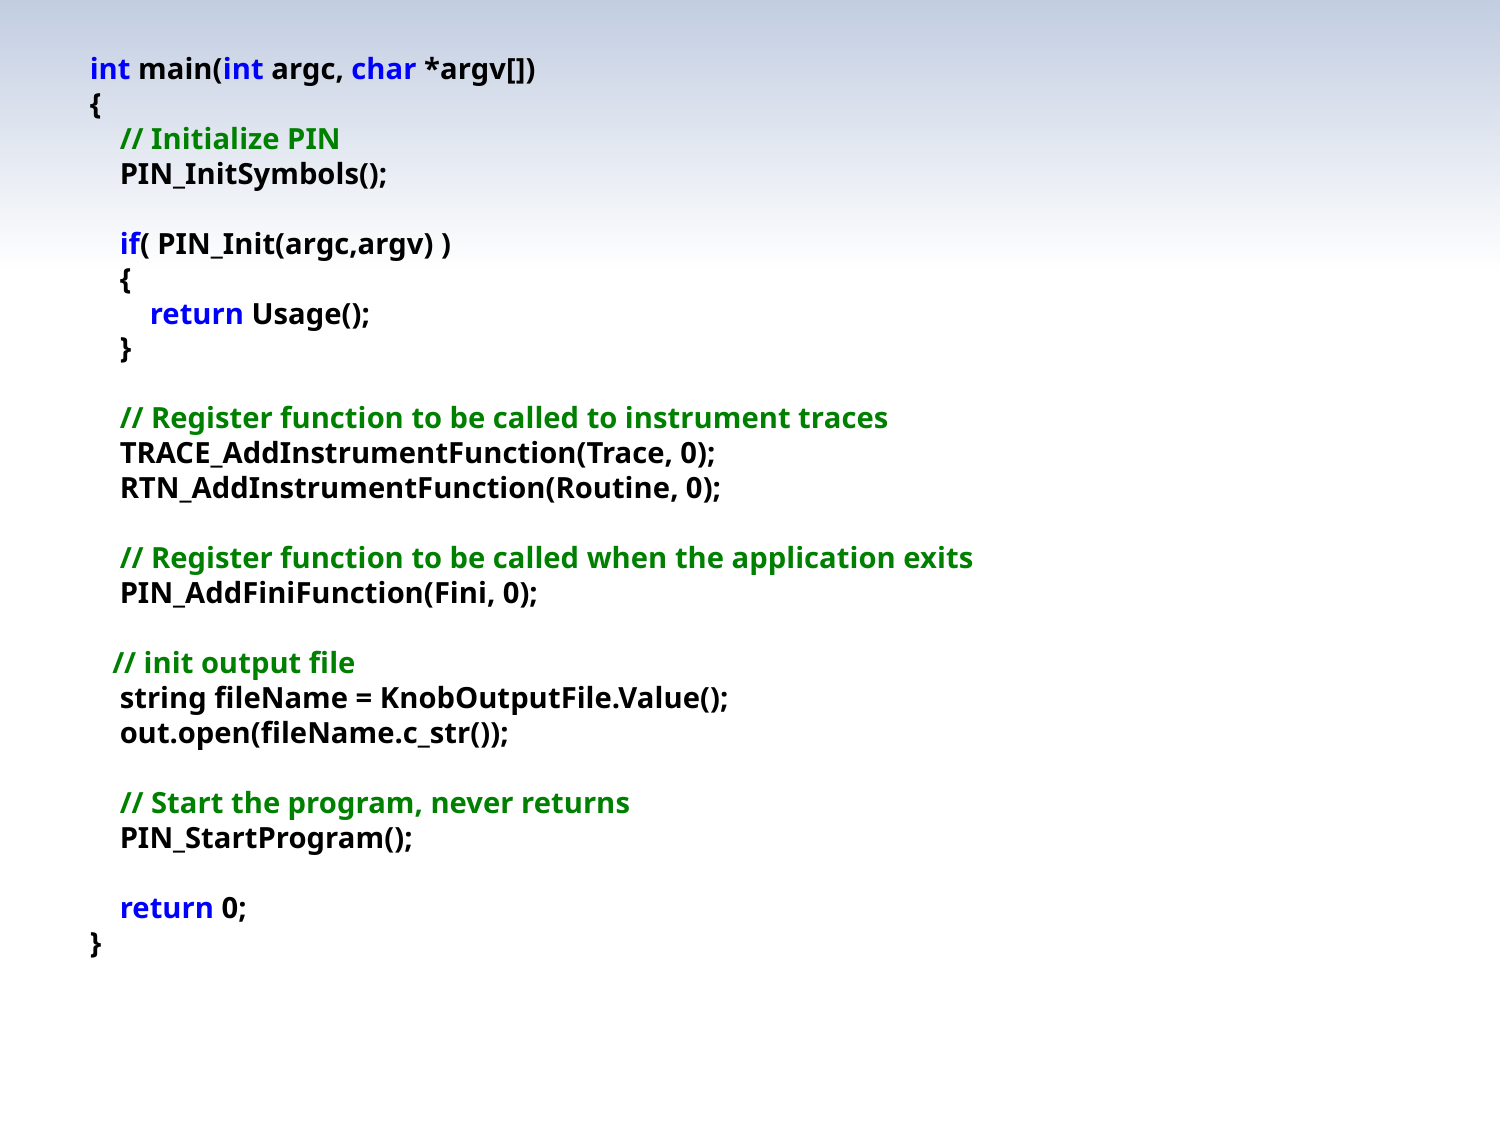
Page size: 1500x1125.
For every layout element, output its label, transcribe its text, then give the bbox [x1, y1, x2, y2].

text_box int main(int argc, char *argv[]) { // Initialize PIN PIN_InitSymbols(); if( PIN_Init(argc,argv) ) { return Usage(); } // Register function to be called to instrument traces TRACE_AddInstrumentFunction(Trace, 0); RTN_AddInstrumentFunction(Routine, 0); // Register function to be called when the application exits PIN_AddFiniFunction(Fini, 0); // init output file string fileName = KnobOutputFile.Value(); out.open(fileName.c_str()); // Start the program, never returns PIN_StartProgram(); return 0; } [74, 42, 1378, 967]
